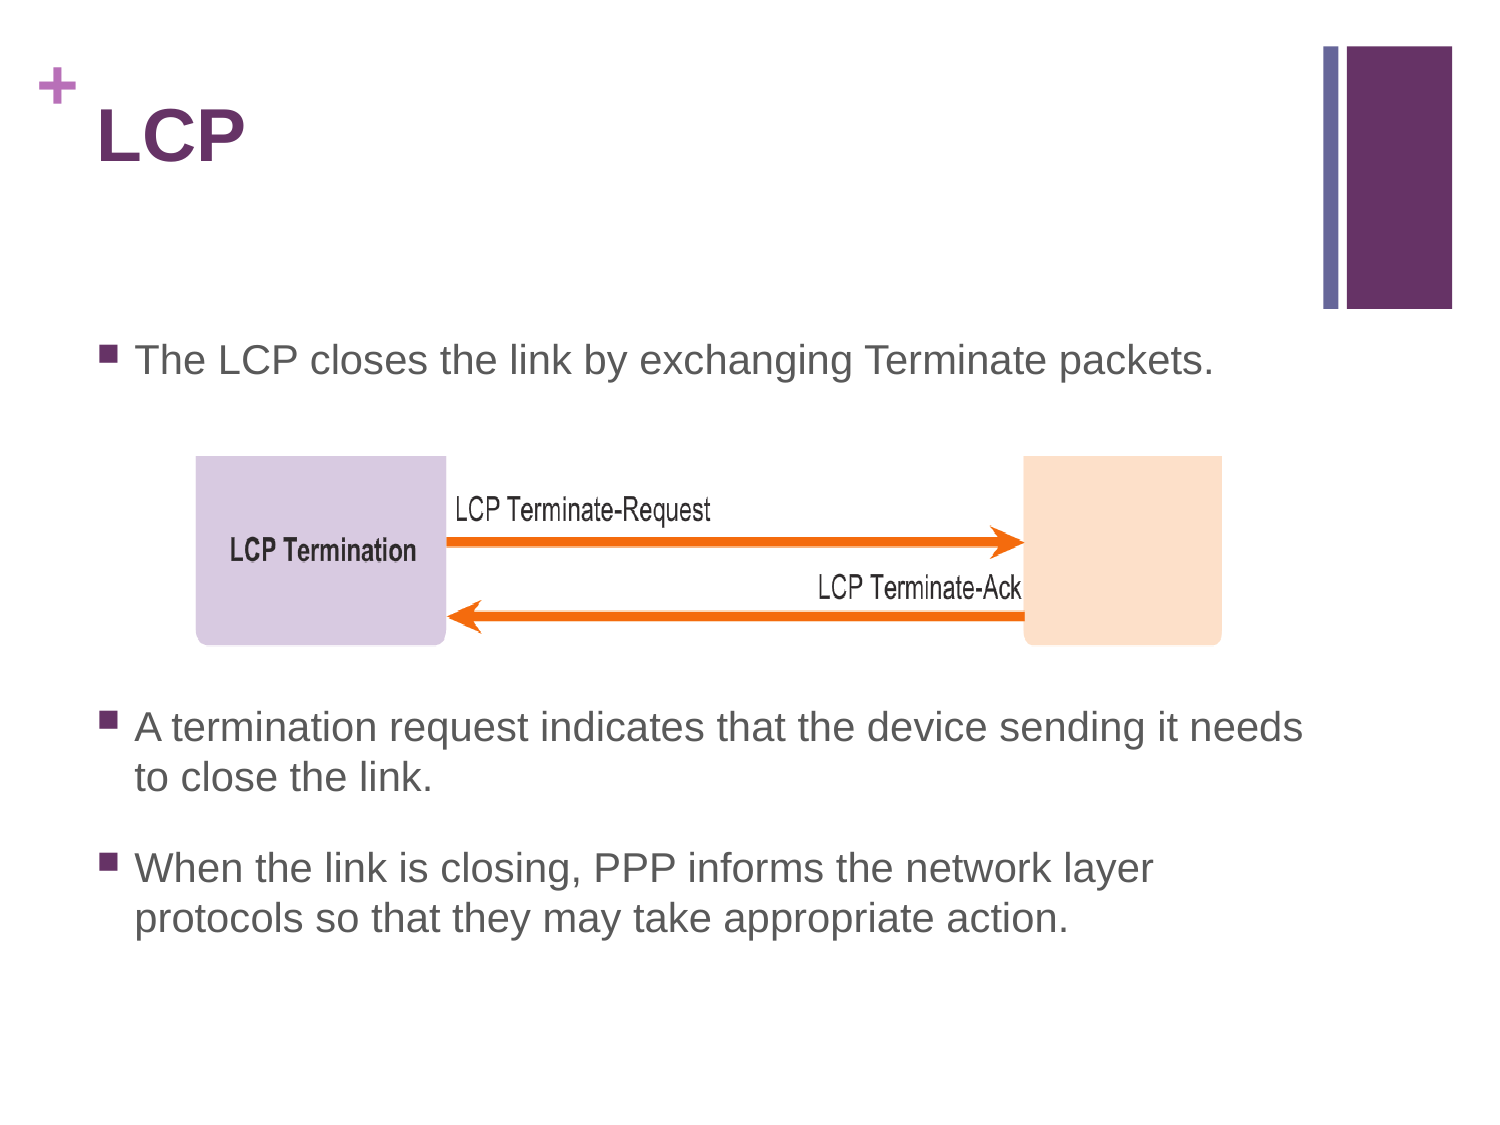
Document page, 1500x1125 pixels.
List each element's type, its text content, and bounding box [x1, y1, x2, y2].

list The LCP closes the link by exchanging Terminate packets. A termination request indicates that the device sending it needs to close the link. When the link is closing, PPP informs the network layer protocols so that they may take appropriate action. [81, 324, 1322, 1005]
title LCP [81, 79, 1322, 263]
picture [183, 455, 1226, 648]
